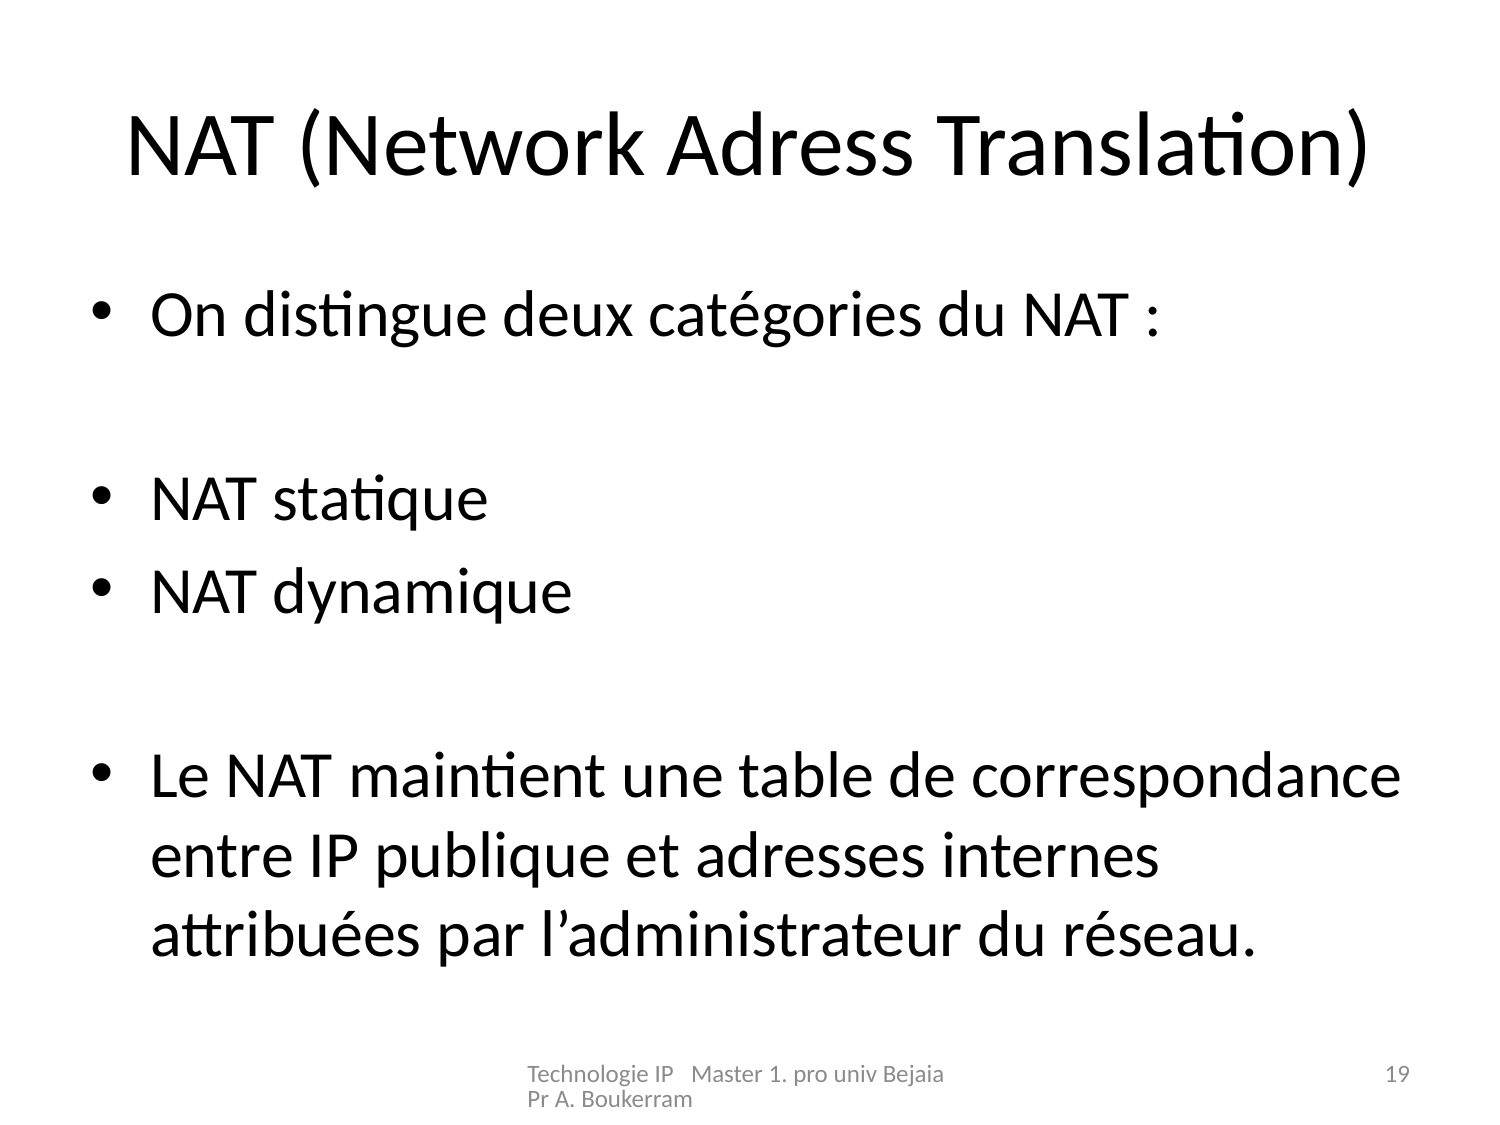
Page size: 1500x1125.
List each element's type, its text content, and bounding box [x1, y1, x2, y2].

slide_number 19 [1074, 1042, 1425, 1103]
title NAT (Network Adress Translation) [75, 45, 1425, 233]
footer Technologie IP Master 1. pro univ Bejaia Pr A. Boukerram [512, 1042, 988, 1103]
list On distingue deux catégories du NAT : NAT statique NAT dynamique Le NAT maintient une table de correspondance entre IP publique et adresses internes attribuées par l’administrateur du réseau. [75, 262, 1425, 1005]
